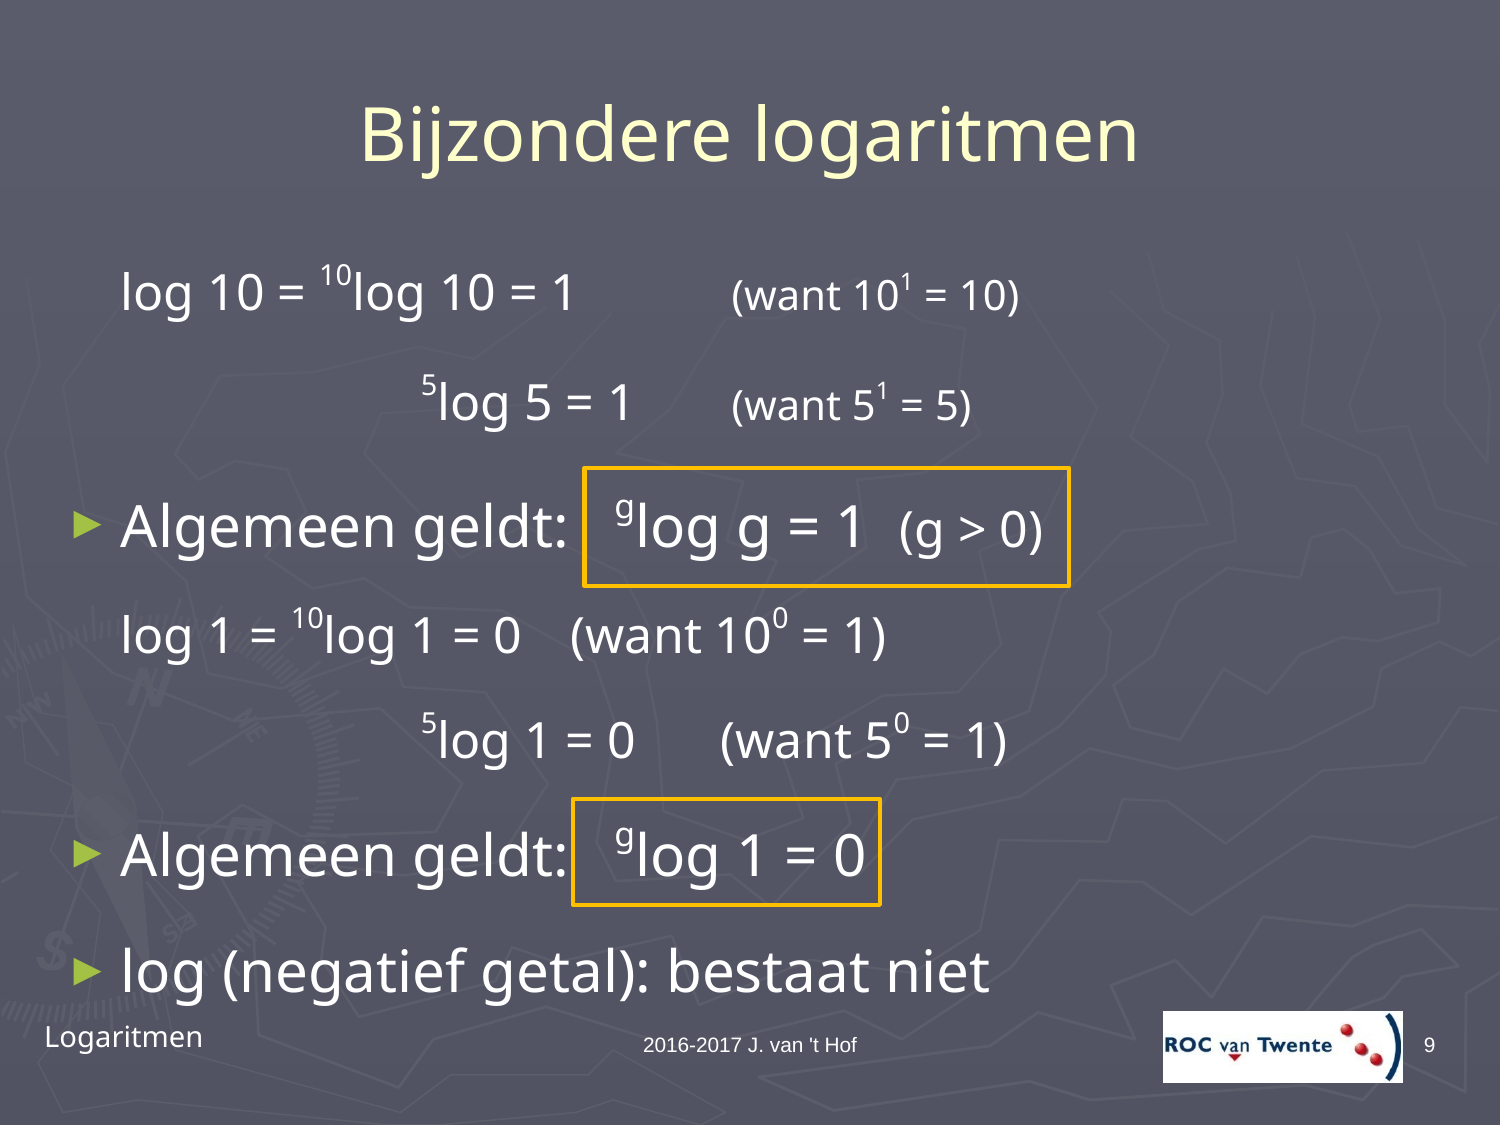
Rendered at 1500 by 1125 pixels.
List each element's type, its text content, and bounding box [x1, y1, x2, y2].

slide_number 9 [1074, 1024, 1451, 1103]
text_box Logaritmen [29, 1011, 467, 1062]
footer 2016-2017 J. van 't Hof [512, 1024, 988, 1103]
title Bijzondere logaritmen [49, 37, 1451, 226]
list log 10 = 10log 10 = 1 (want 101 = 10) 5log 5 = 1 (want 51 = 5) Algemeen geldt: glog g = 1 (g > 0) log 1 = 10log 1 = 0 (want 100 = 1) 5log 1 = 0 (want 50 = 1) Algemeen geldt: glog 1 = 0 log (negatief getal): bestaat niet [49, 262, 1451, 1001]
text_box [582, 466, 1071, 588]
picture [1163, 1011, 1403, 1083]
text_box [571, 797, 882, 907]
